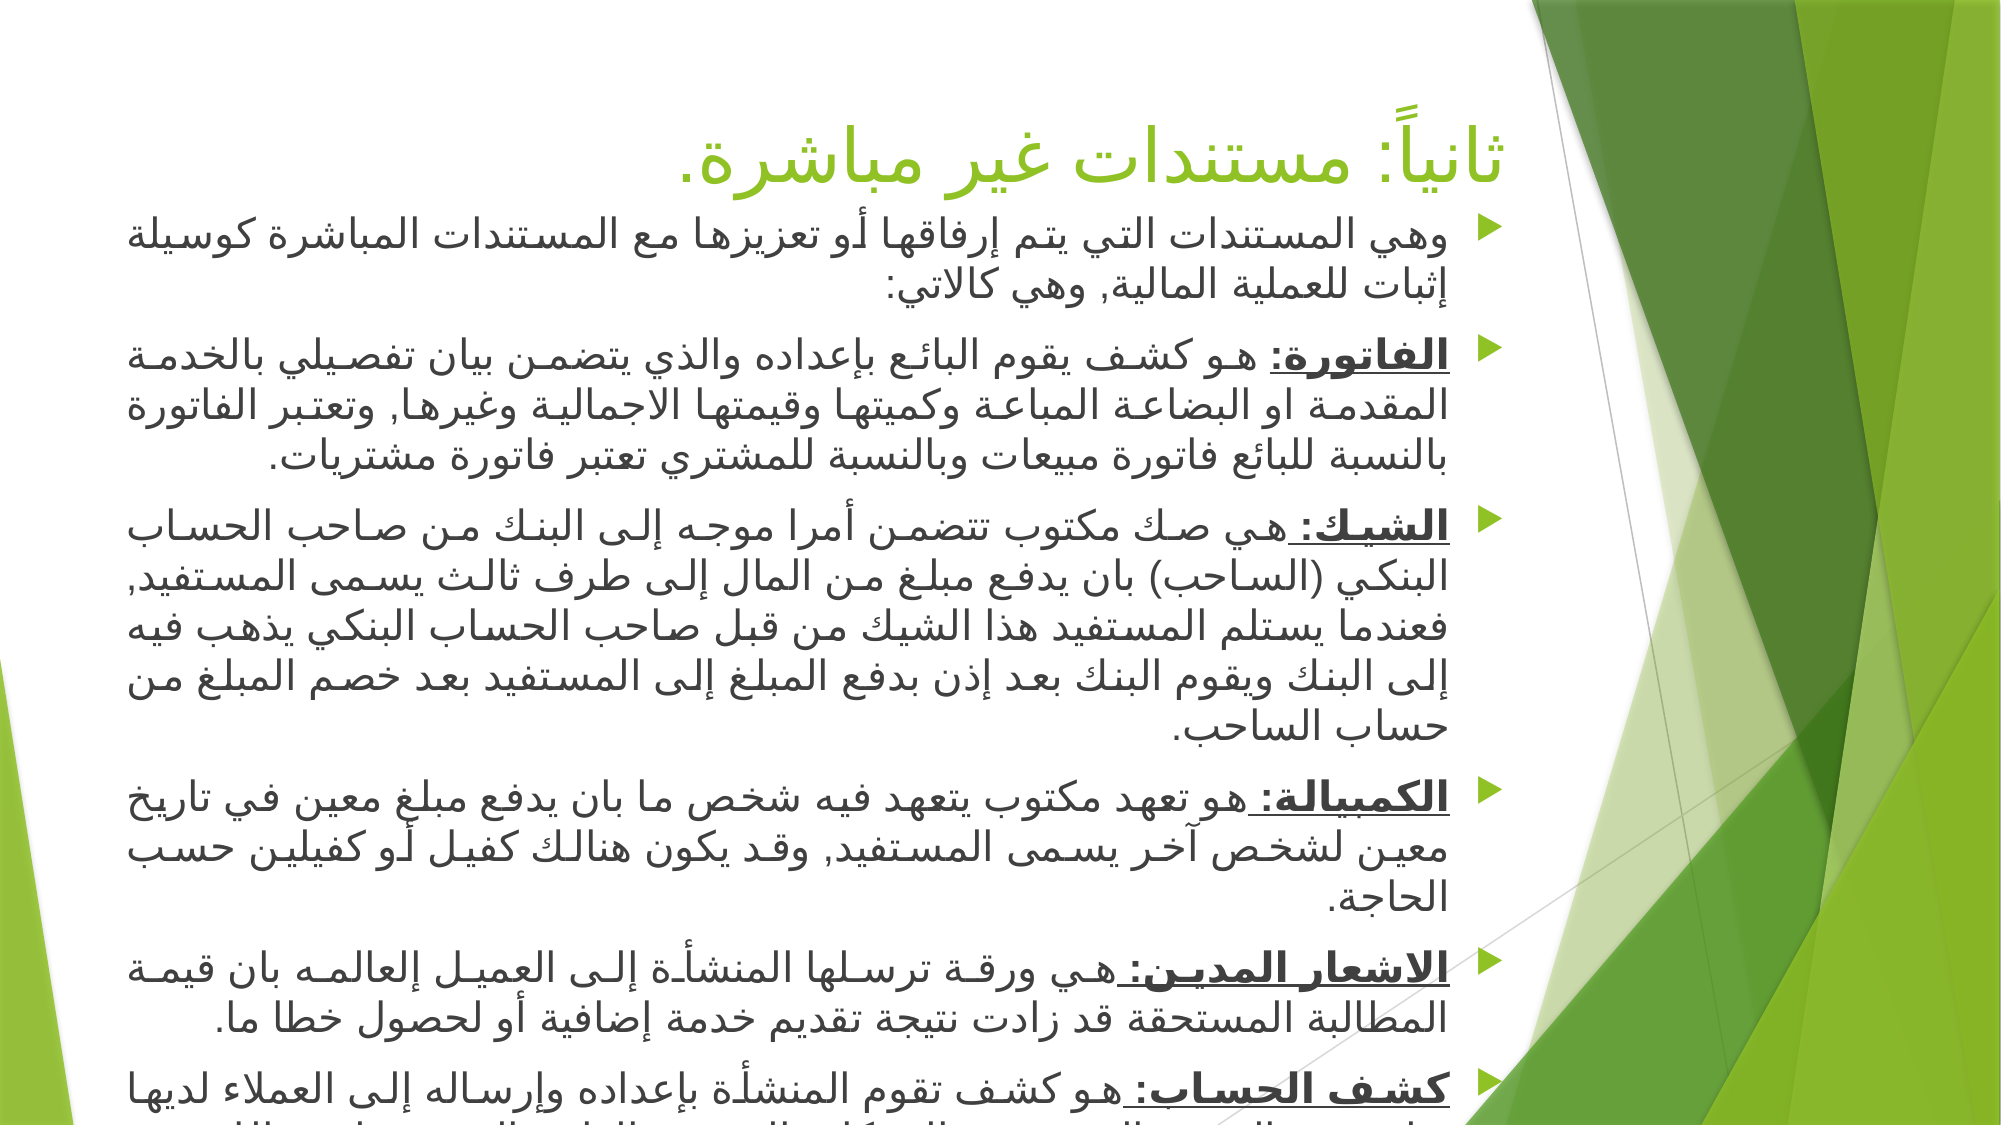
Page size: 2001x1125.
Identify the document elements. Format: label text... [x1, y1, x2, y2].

title ثانياً: مستندات غير مباشرة. [111, 99, 1522, 199]
list وهي المستندات التي يتم إرفاقها أو تعزيزها مع المستندات المباشرة كوسيلة إثبات للعملية المالية, وهي كالاتي: الفاتورة: هو كشف يقوم البائع بإعداده والذي يتضمن بيان تفصيلي بالخدمة المقدمة او البضاعة المباعة وكميتها وقيمتها الاجمالية وغيرها, وتعتبر الفاتورة بالنسبة للبائع فاتورة مبيعات وبالنسبة للمشتري تعتبر فاتورة مشتريات. الشيك: هي صك مكتوب تتضمن أمرا موجه إلى البنك من صاحب الحساب البنكي (الساحب) بان يدفع مبلغ من المال إلى طرف ثالث يسمى المستفيد, فعندما يستلم المستفيد هذا الشيك من قبل صاحب الحساب البنكي يذهب فيه إلى البنك ويقوم البنك بعد إذن بدفع المبلغ إلى المستفيد بعد خصم المبلغ من حساب الساحب. الكمبيالة: هو تعهد مكتوب يتعهد فيه شخص ما بان يدفع مبلغ معين في تاريخ معين لشخص آخر يسمى المستفيد, وقد يكون هنالك كفيل أو كفيلين حسب الحاجة. الاشعار المدين: هي ورقة ترسلها المنشأة إلى العميل إلعالمه بان قيمة المطالبة المستحقة قد زادت نتيجة تقديم خدمة إضافية أو لحصول خطا ما. كشف الحساب: هو كشف تقوم المنشأة بإعداده وإرساله إلى العملاء لديها يظهر فيه الرصيد المستحق والحركات المدينة والدائنة التي حصلت خالل فترة مالية معينة. [111, 199, 1522, 1125]
